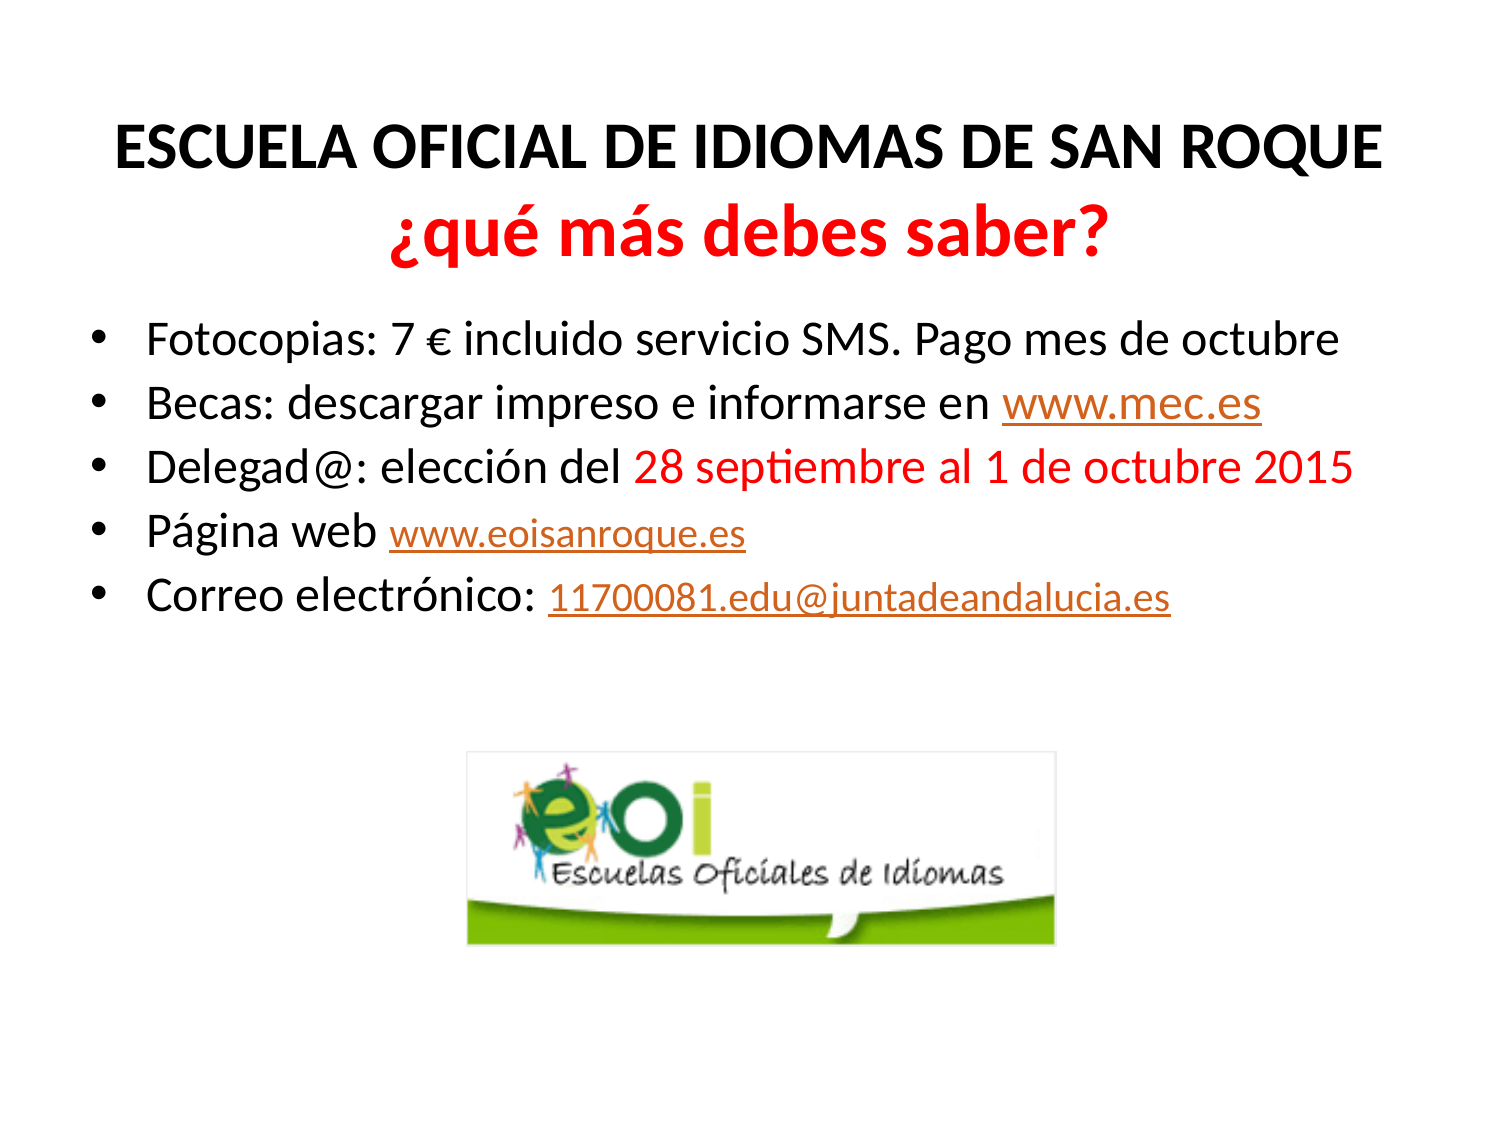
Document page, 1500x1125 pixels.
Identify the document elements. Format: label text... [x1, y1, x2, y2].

list Fotocopias: 7 € incluido servicio SMS. Pago mes de octubre Becas: descargar impreso e informarse en www.mec.es Delegad@: elección del 28 septiembre al 1 de octubre 2015 Página web www.eoisanroque.es Correo electrónico: 11700081.edu@juntadeandalucia.es [75, 304, 1454, 1005]
title ESCUELA OFICIAL DE IDIOMAS DE SAN ROQUE ¿qué más debes saber? [75, 70, 1425, 303]
picture [466, 751, 1057, 947]
